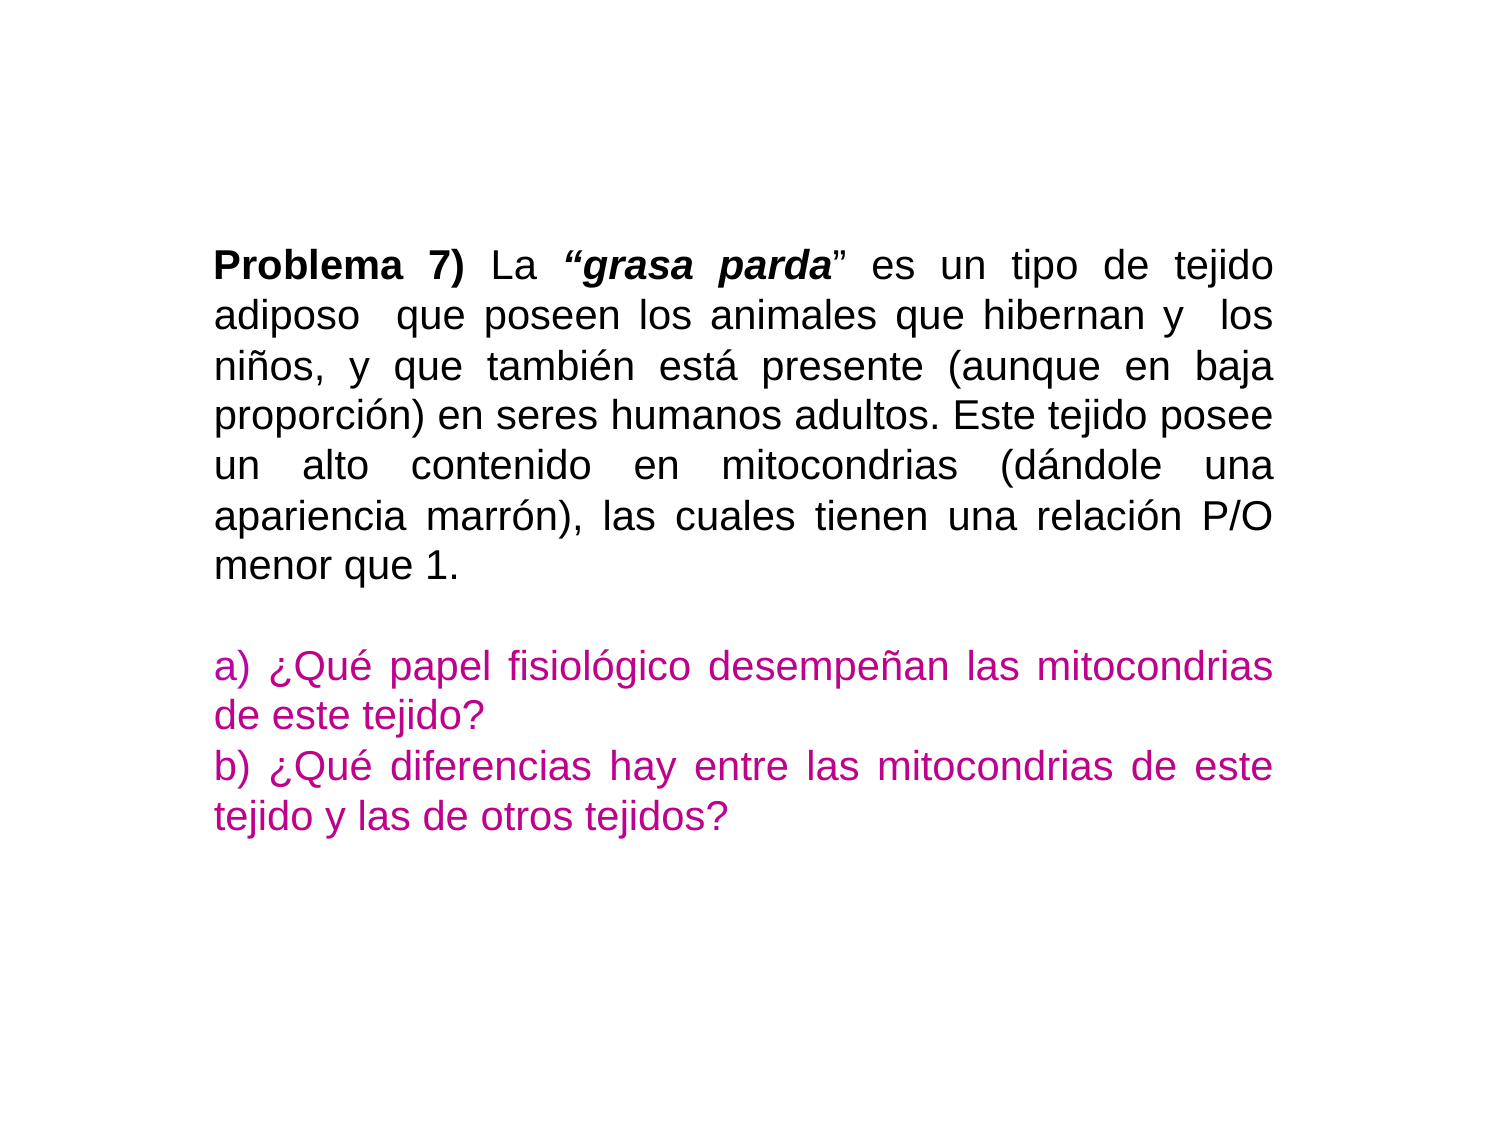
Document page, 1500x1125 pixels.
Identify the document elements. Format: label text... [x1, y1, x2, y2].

text_box Problema 7) La “grasa parda” es un tipo de tejido adiposo que poseen los animales que hibernan y los niños, y que también está presente (aunque en baja proporción) en seres humanos adultos. Este tejido posee un alto contenido en mitocondrias (dándole una apariencia marrón), las cuales tienen una relación P/O menor que 1. a) ¿Qué papel fisiológico desempeñan las mitocondrias de este tejido? b) ¿Qué diferencias hay entre las mitocondrias de este tejido y las de otros tejidos? [199, 230, 1289, 896]
